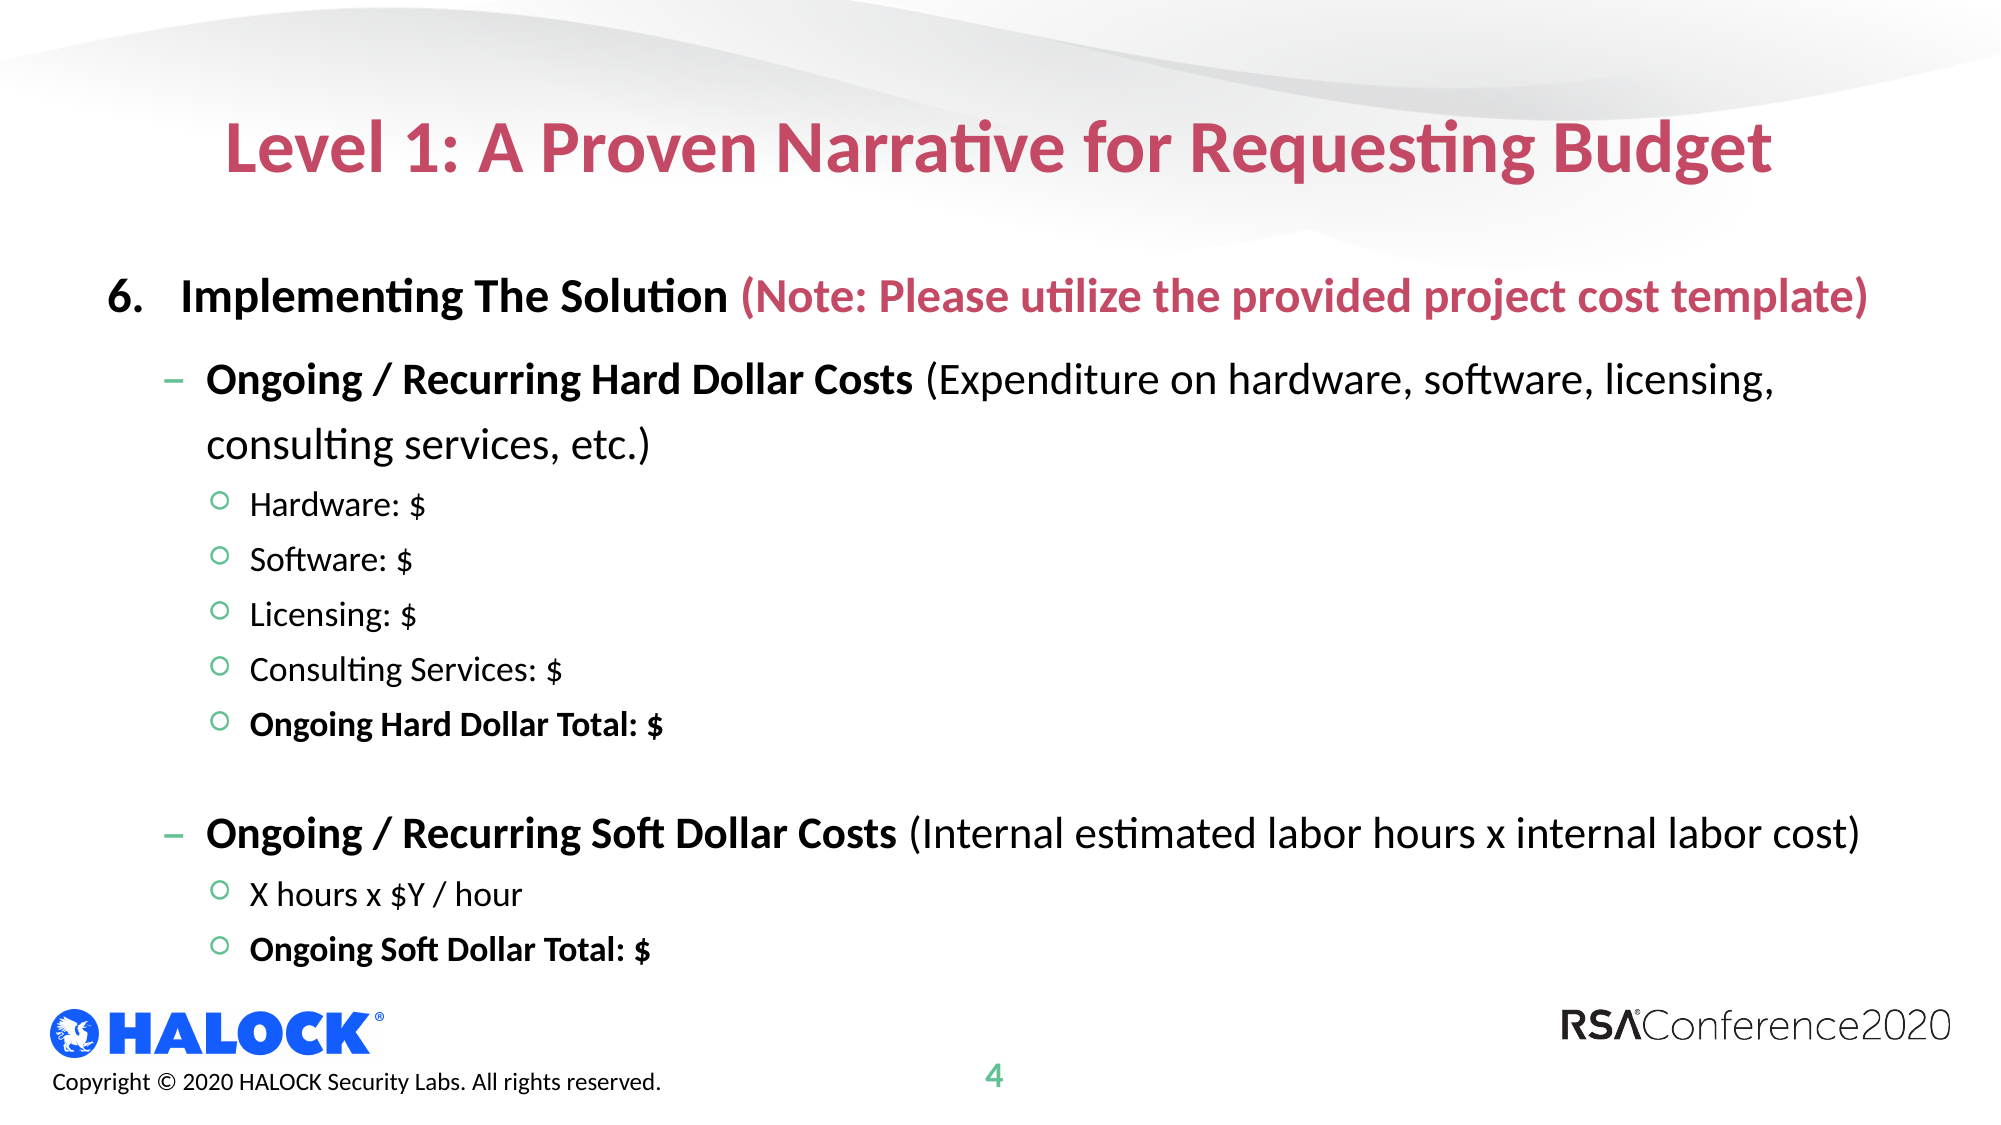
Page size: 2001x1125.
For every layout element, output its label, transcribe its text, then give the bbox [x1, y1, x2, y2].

slide_number 4 [879, 1043, 1110, 1103]
list Implementing The Solution (Note: Please utilize the provided project cost template) Ongoing / Recurring Hard Dollar Costs (Expenditure on hardware, software, licensing, consulting services, etc.) Hardware: $ Software: $ Licensing: $ Consulting Services: $ Ongoing Hard Dollar Total: $ Ongoing / Recurring Soft Dollar Costs (Internal estimated labor hours x internal labor cost) X hours x $Y / hour Ongoing Soft Dollar Total: $ [107, 268, 1946, 981]
picture [0, 0, 2001, 1125]
title Level 1: A Proven Narrative for Requesting Budget [0, 55, 2000, 241]
